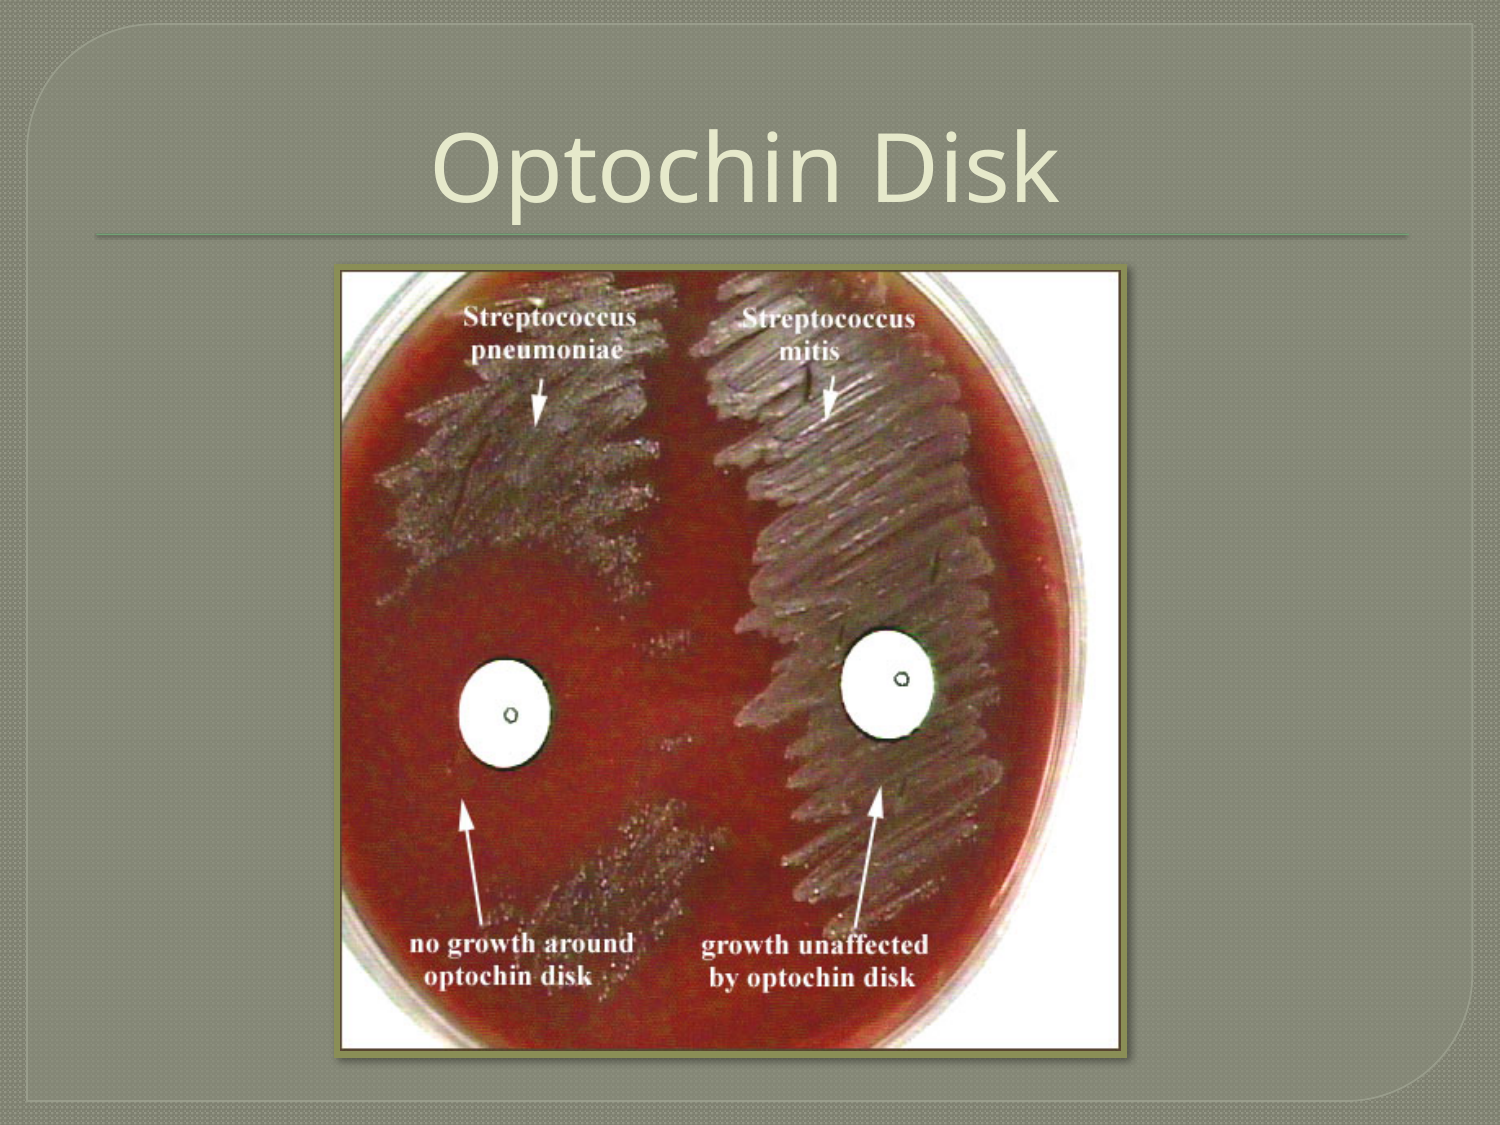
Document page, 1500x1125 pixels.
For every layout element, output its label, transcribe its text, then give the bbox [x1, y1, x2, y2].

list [339, 269, 1122, 1052]
title Optochin Disk [75, 41, 1425, 230]
